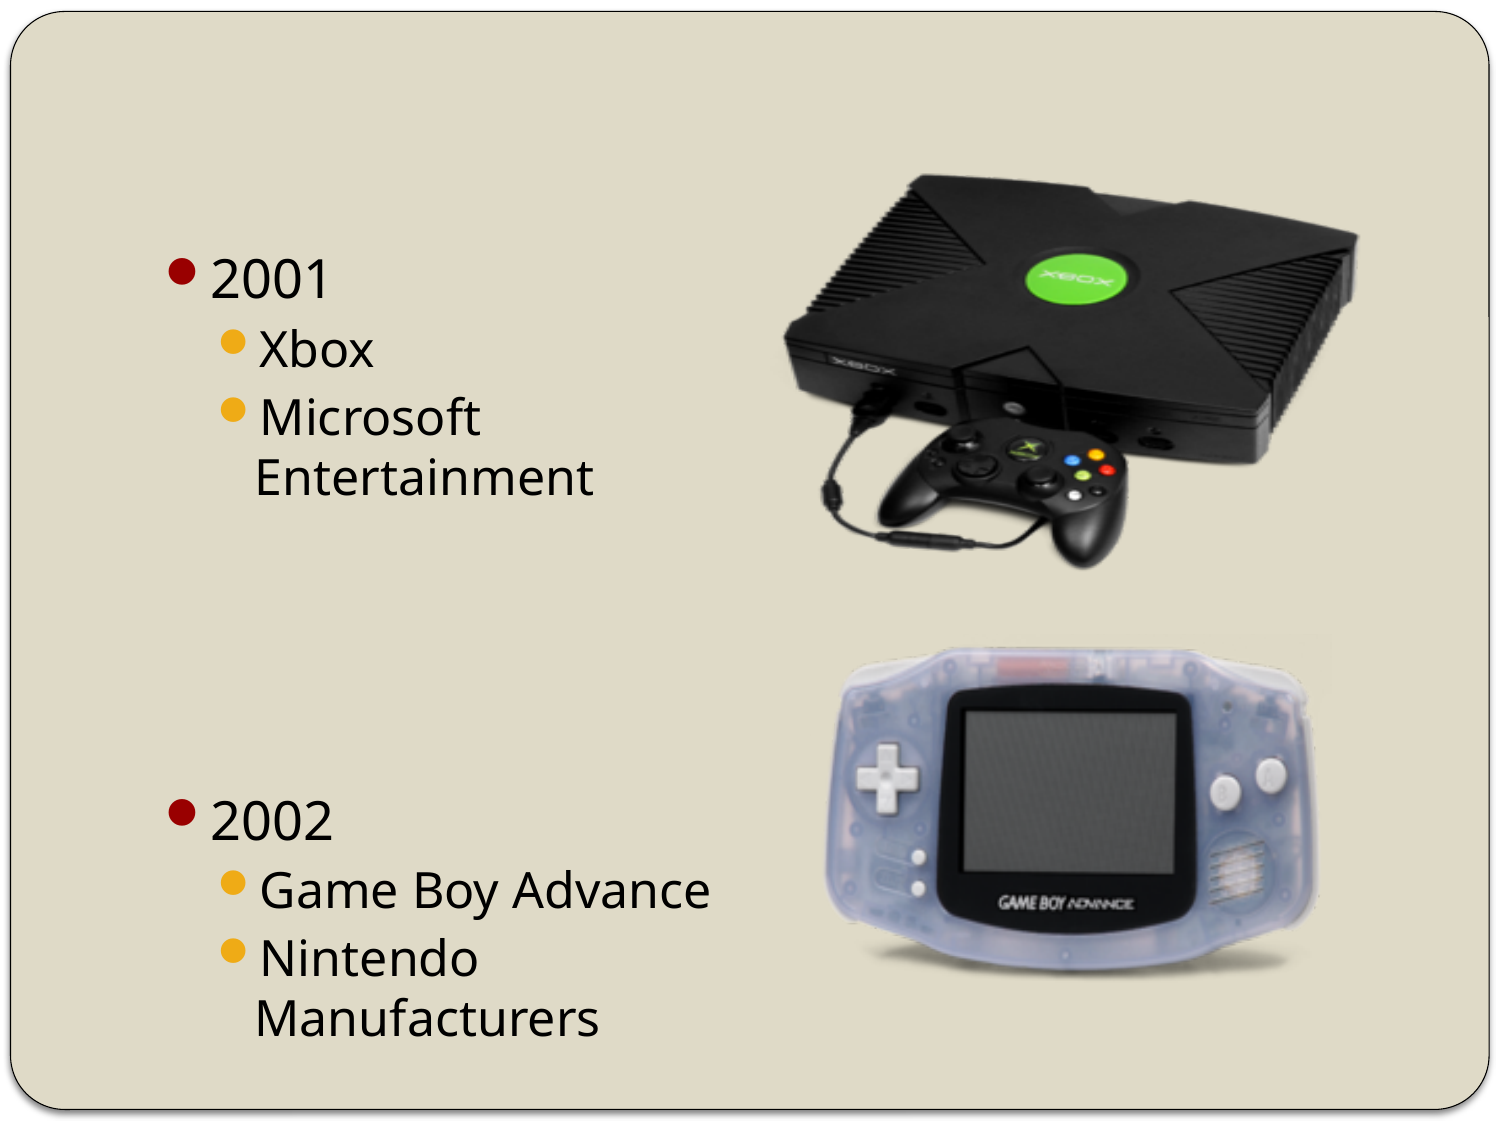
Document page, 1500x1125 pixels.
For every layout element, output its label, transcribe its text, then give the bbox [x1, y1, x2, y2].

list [764, 107, 1381, 635]
picture [810, 633, 1332, 988]
list 2001 Xbox Microsoft Entertainment 2002 Game Boy Advance Nintendo Manufacturers [150, 237, 765, 988]
